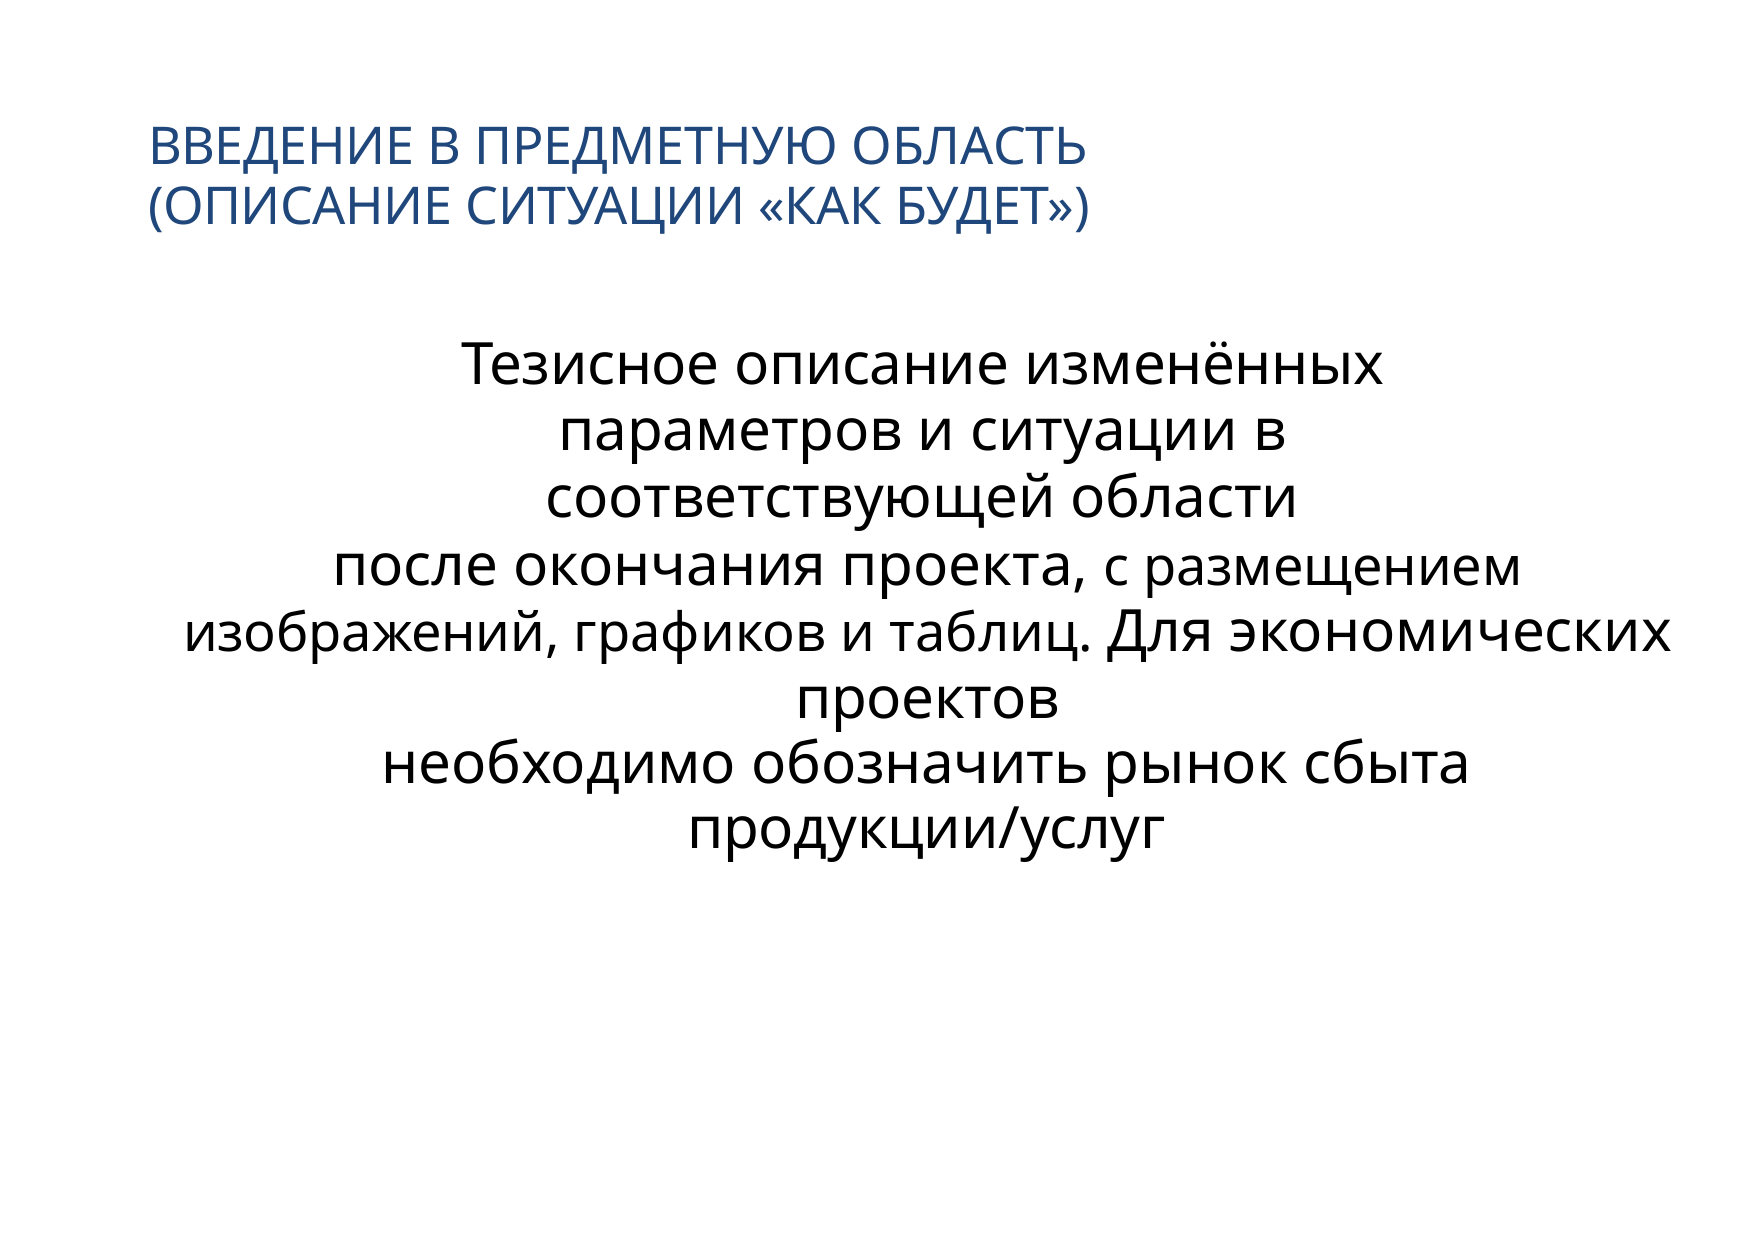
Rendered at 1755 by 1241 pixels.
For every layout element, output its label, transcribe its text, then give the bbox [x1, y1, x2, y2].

text_box Тезисное описание изменённых параметров и ситуации в соответствующей области после окончания проекта, с размещением изображений, графиков и таблиц. Для экономических проектов необходимо обозначить рынок сбыта продукции/услуг [180, 322, 1673, 861]
title ВВЕДЕНИЕ В ПРЕДМЕТНУЮ ОБЛАСТЬ (ОПИСАНИЕ СИТУАЦИИ «КАК БУДЕТ») [145, 108, 1142, 322]
